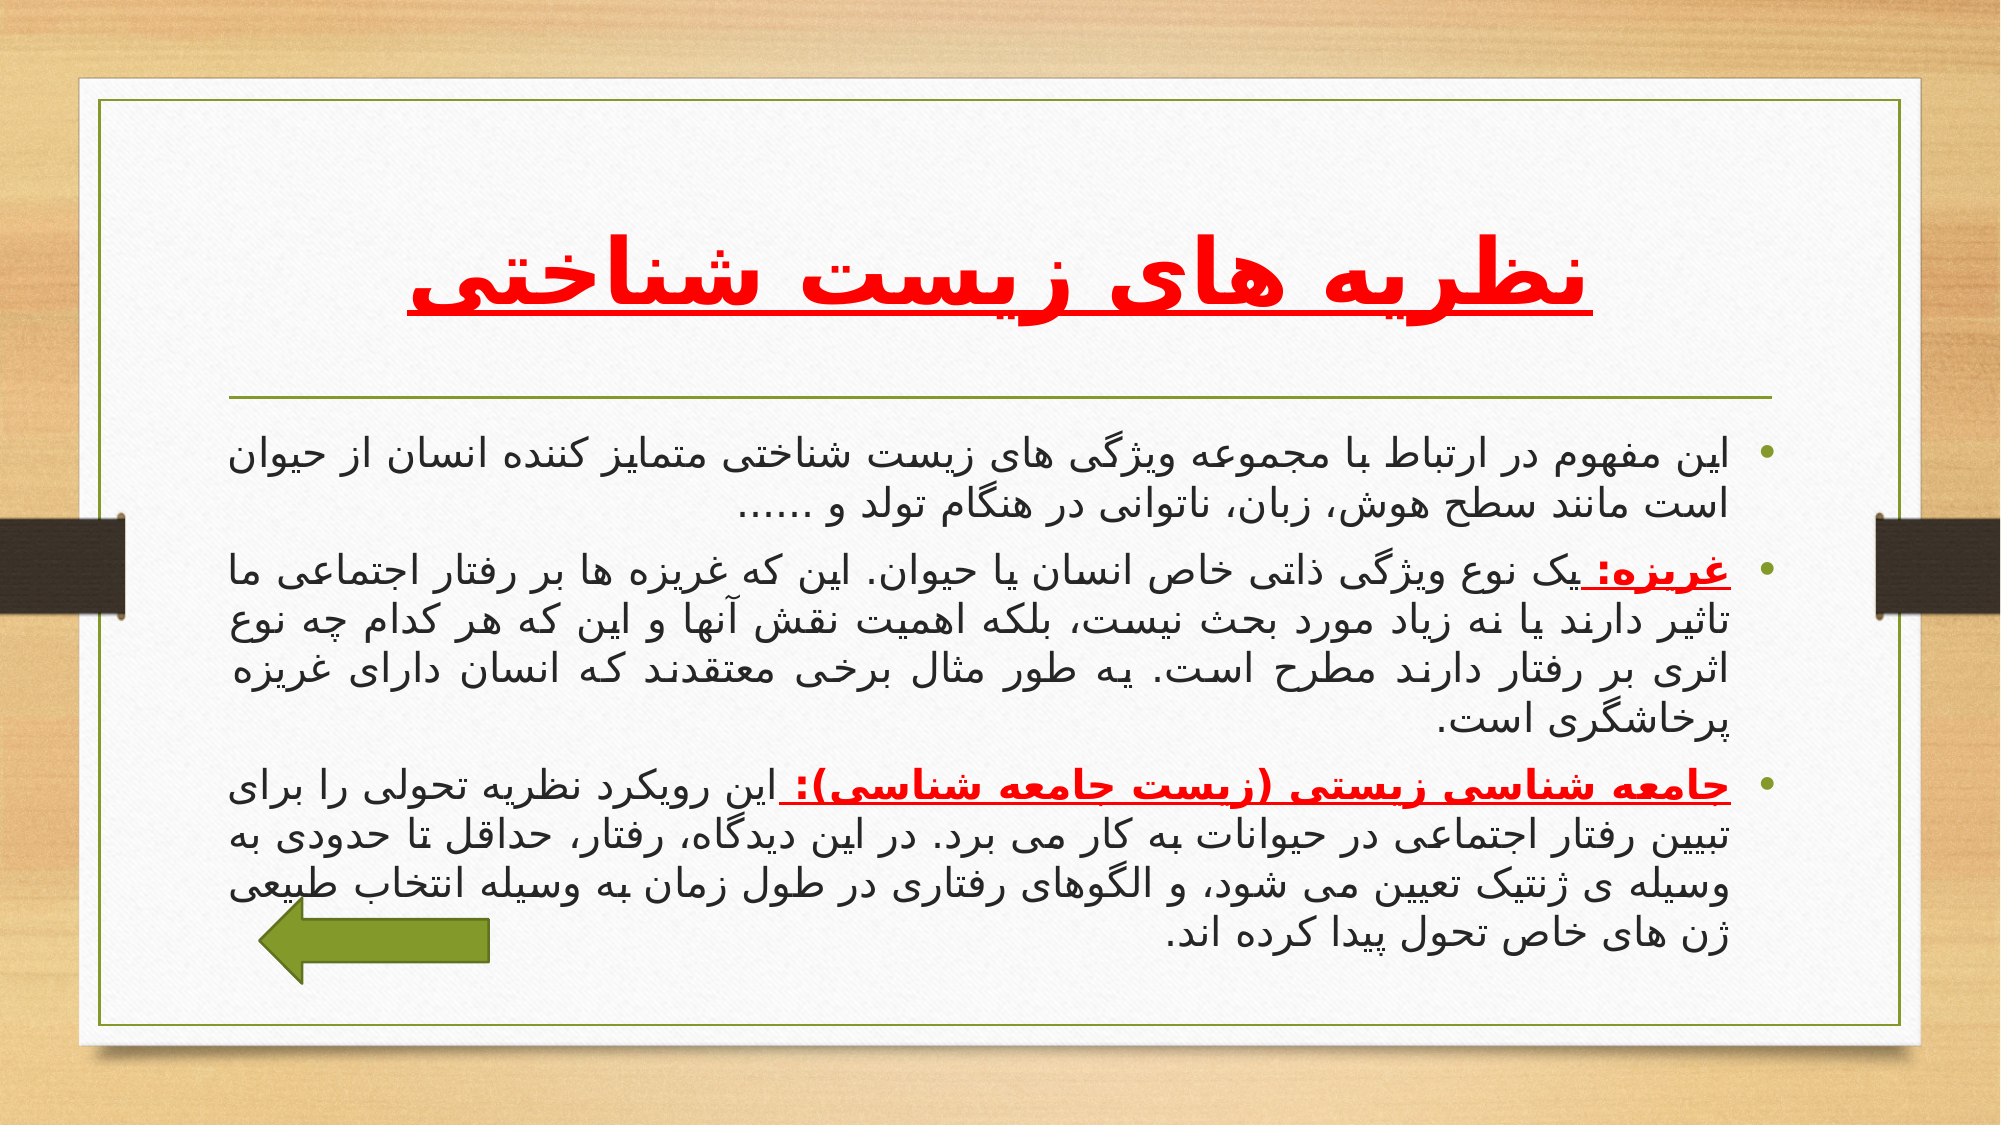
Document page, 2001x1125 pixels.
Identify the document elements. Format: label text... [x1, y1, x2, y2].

text_box [258, 896, 490, 985]
list این مفهوم در ارتباط با مجموعه ویژگی های زیست شناختی متمایز کننده انسان از حیوان است مانند سطح هوش، زبان، ناتوانی در هنگام تولد و ...... غریزه: یک نوع ویژگی ذاتی خاص انسان یا حیوان. این که غریزه ها بر رفتار اجتماعی ما تاثیر دارند یا نه زیاد مورد بحث نیست، بلکه اهمیت نقش آنها و این که هر کدام چه نوع اثری بر رفتار دارند مطرح است. یه طور مثال برخی معتقدند که انسان دارای غریزه پرخاشگری است. جامعه شناسی زیستی (زیست جامعه شناسی): این رویکرد نظریه تحولی را برای تبیین رفتار اجتماعی در حیوانات به کار می برد. در این دیدگاه، رفتار، حداقل تا حدودی به وسیله ی ژنتیک تعیین می شود، و الگوهای رفتاری در طول زمان به وسیله انتخاب طبیعی ژن های خاص تحول پیدا کرده اند. [212, 419, 1788, 964]
title نظریه های زیست شناختی [212, 161, 1788, 375]
picture [0, 0, 2001, 1125]
